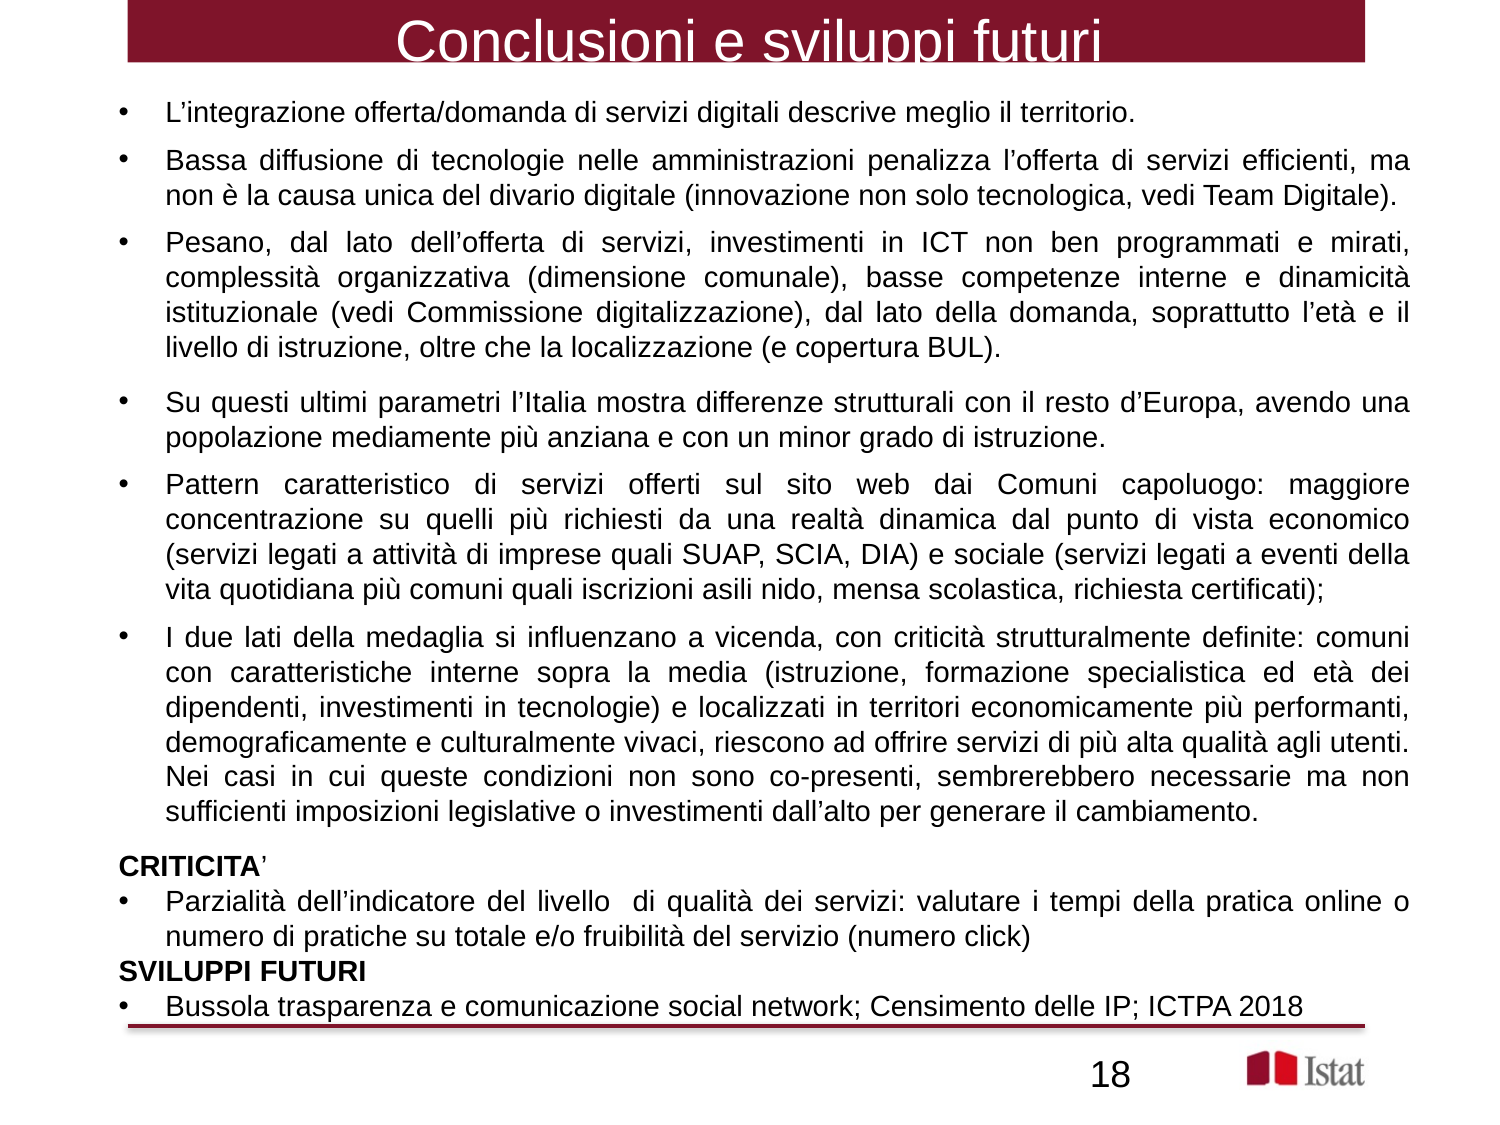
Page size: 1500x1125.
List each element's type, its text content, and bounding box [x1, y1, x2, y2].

slide_number 18 [1074, 1065, 1425, 1103]
title Conclusioni e sviluppi futuri [75, 0, 1425, 138]
text_box L’integrazione offerta/domanda di servizi digitali descrive meglio il territorio. Bassa diffusione di tecnologie nelle amministrazioni penalizza l’offerta di servizi efficienti, ma non è la causa unica del divario digitale (innovazione non solo tecnologica, vedi Team Digitale). Pesano, dal lato dell’offerta di servizi, investimenti in ICT non ben programmati e mirati, complessità organizzativa (dimensione comunale), basse competenze interne e dinamicità istituzionale (vedi Commissione digitalizzazione), dal lato della domanda, soprattutto l’età e il livello di istruzione, oltre che la localizzazione (e copertura BUL). Su questi ultimi parametri l’Italia mostra differenze strutturali con il resto d’Europa, avendo una popolazione mediamente più anziana e con un minor grado di istruzione. Pattern caratteristico di servizi offerti sul sito web dai Comuni capoluogo: maggiore concentrazione su quelli più richiesti da una realtà dinamica dal punto di vista economico (servizi legati a attività di imprese quali SUAP, SCIA, DIA) e sociale (servizi legati a eventi della vita quotidiana più comuni quali iscrizioni asili nido, mensa scolastica, richiesta certificati); I due lati della medaglia si influenzano a vicenda, con criticità strutturalmente definite: comuni con caratteristiche interne sopra la media (istruzione, formazione specialistica ed età dei dipendenti, investimenti in tecnologie) e localizzati in territori economicamente più performanti, demograficamente e culturalmente vivaci, riescono ad offrire servizi di più alta qualità agli utenti. Nei casi in cui queste condizioni non sono co-presenti, sembrerebbero necessarie ma non sufficienti imposizioni legislative o investimenti dall’alto per generare il cambiamento. CRITICITA’ Parzialità dell’indicatore del livello di qualità dei servizi: valutare i tempi della pratica online o numero di pratiche su totale e/o fruibilità del servizio (numero click) SVILUPPI FUTURI Bussola trasparenza e comunicazione social network; Censimento delle IP; ICTPA 2018 [103, 66, 1427, 1065]
